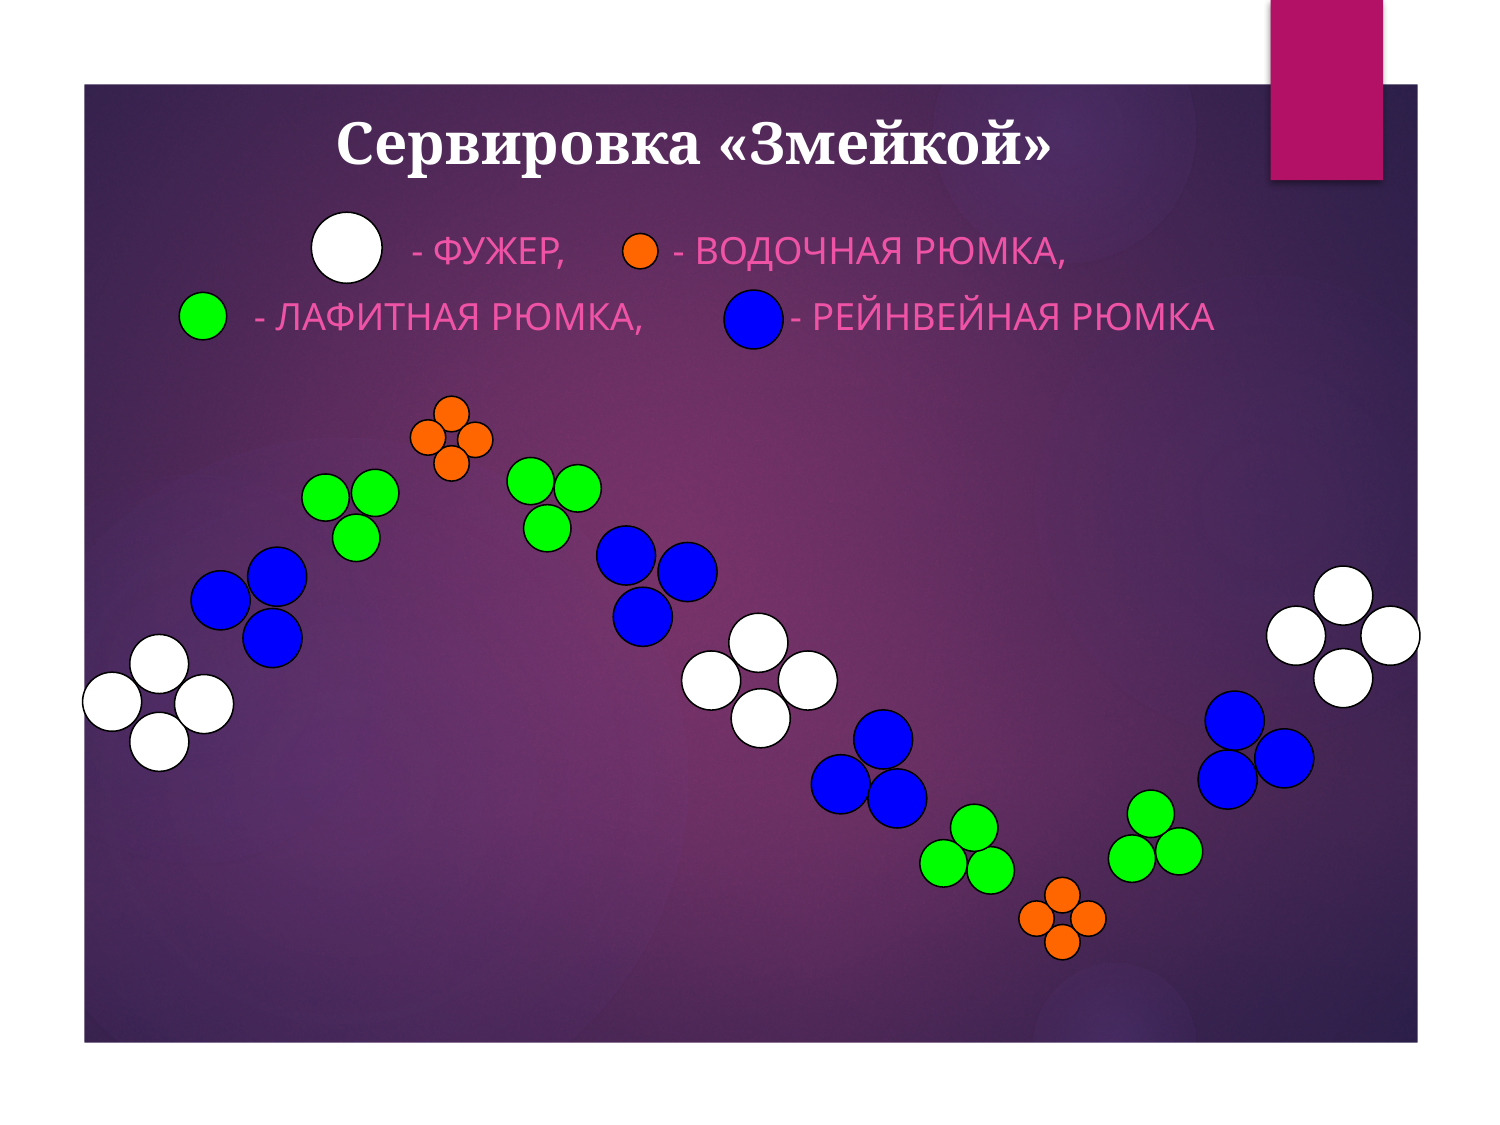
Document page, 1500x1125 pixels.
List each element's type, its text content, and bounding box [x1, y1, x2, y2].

text_box [657, 542, 718, 602]
text_box [1155, 827, 1203, 875]
text_box [332, 514, 380, 562]
text_box [681, 650, 741, 711]
text_box [919, 839, 968, 888]
text_box [1044, 924, 1081, 960]
text_box [867, 768, 927, 829]
text_box [507, 457, 555, 505]
text_box [179, 292, 227, 340]
text_box [1198, 750, 1258, 810]
text_box [811, 754, 871, 814]
text_box [433, 445, 470, 482]
title Сервировка «Змейкой» [320, 70, 1500, 213]
text_box [129, 712, 189, 772]
text_box [1360, 606, 1420, 666]
text_box [724, 290, 784, 349]
text_box [1254, 728, 1314, 788]
text_box [853, 709, 913, 770]
text_box [1266, 606, 1326, 666]
text_box [129, 634, 189, 694]
text_box [1205, 691, 1265, 751]
text_box [1044, 877, 1081, 913]
text_box [1108, 834, 1156, 883]
text_box [1070, 900, 1107, 937]
text_box [247, 547, 307, 607]
text_box [410, 419, 446, 456]
text_box [82, 672, 142, 732]
subtitle - фужер, - водочная рюмка, - лафитная рюмка, - рейнвейная рюмка [30, 219, 1449, 1082]
text_box [613, 587, 673, 647]
text_box [191, 570, 251, 630]
text_box [523, 504, 572, 552]
text_box [351, 469, 399, 517]
text_box [596, 525, 656, 586]
text_box [1313, 648, 1373, 708]
text_box [778, 650, 838, 711]
text_box [1018, 900, 1055, 937]
text_box [1127, 790, 1175, 838]
text_box [622, 233, 658, 269]
text_box [433, 396, 470, 432]
text_box [728, 613, 788, 673]
text_box [967, 846, 1015, 895]
text_box [1313, 566, 1373, 626]
text_box [457, 422, 493, 458]
text_box [554, 464, 602, 513]
text_box [311, 212, 383, 284]
text_box [301, 473, 350, 522]
text_box [174, 674, 234, 734]
text_box [950, 804, 998, 852]
text_box [731, 688, 791, 748]
text_box [242, 608, 303, 668]
